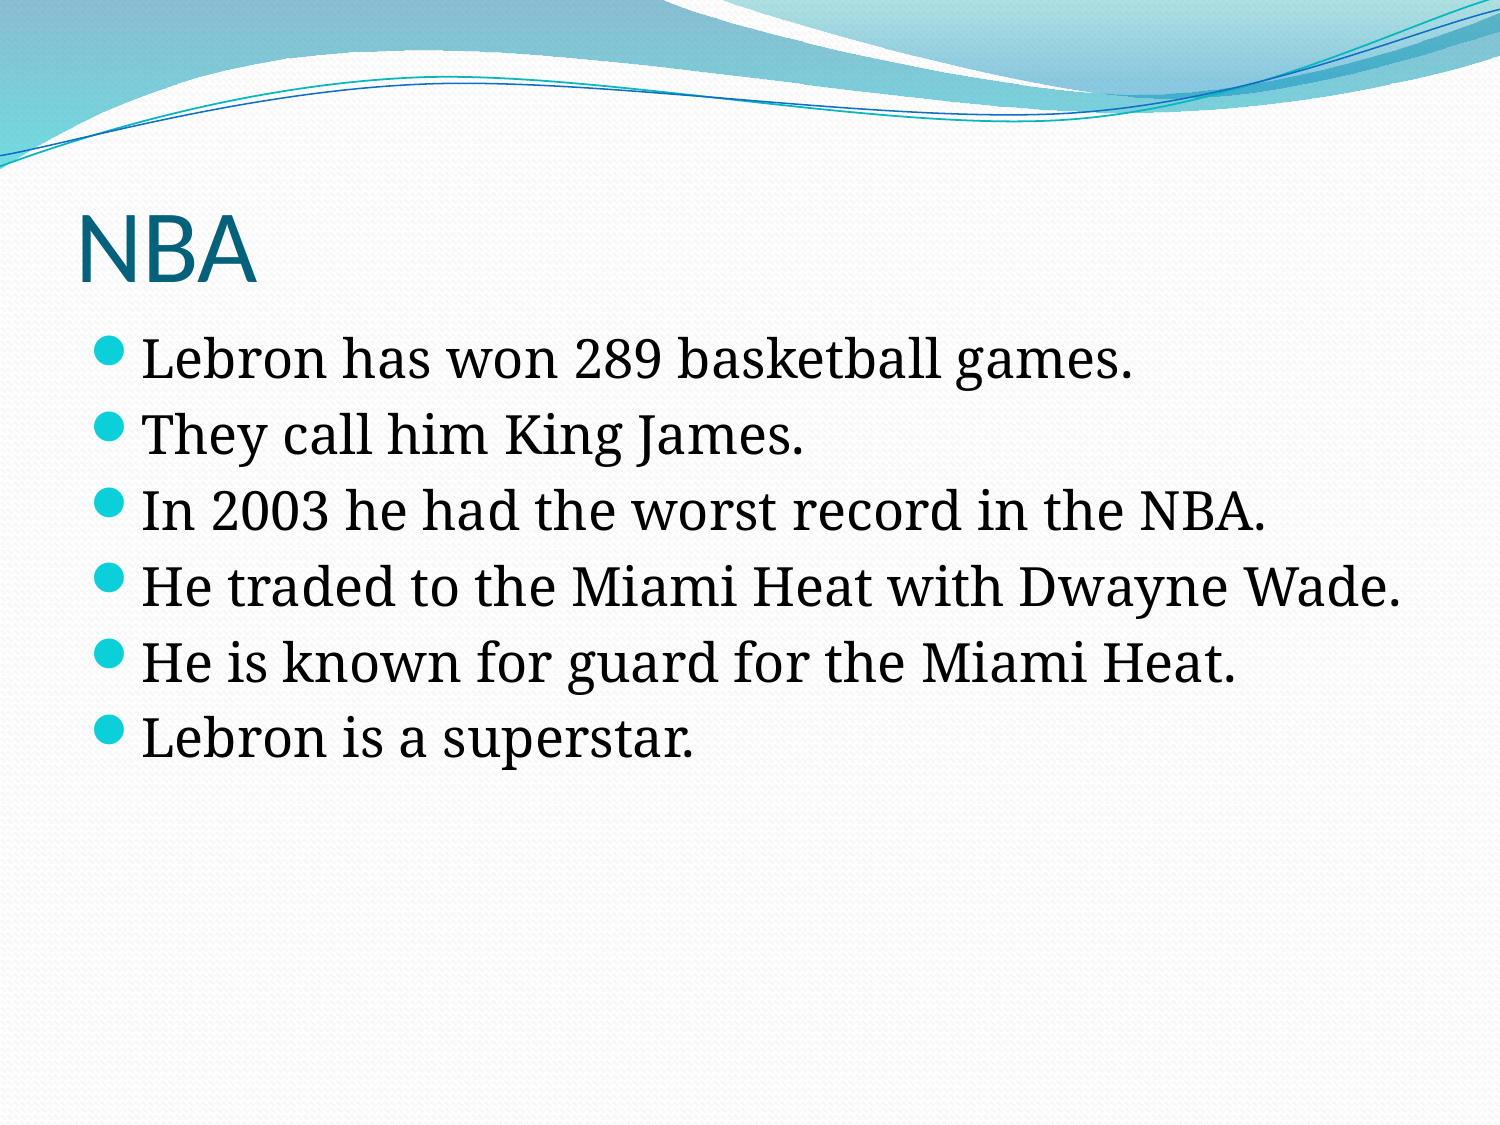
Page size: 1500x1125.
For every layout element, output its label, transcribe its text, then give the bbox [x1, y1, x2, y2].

title NBA [75, 115, 1425, 303]
list Lebron has won 289 basketball games. They call him King James. In 2003 he had the worst record in the NBA. He traded to the Miami Heat with Dwayne Wade. He is known for guard for the Miami Heat. Lebron is a superstar. [75, 317, 1425, 1038]
